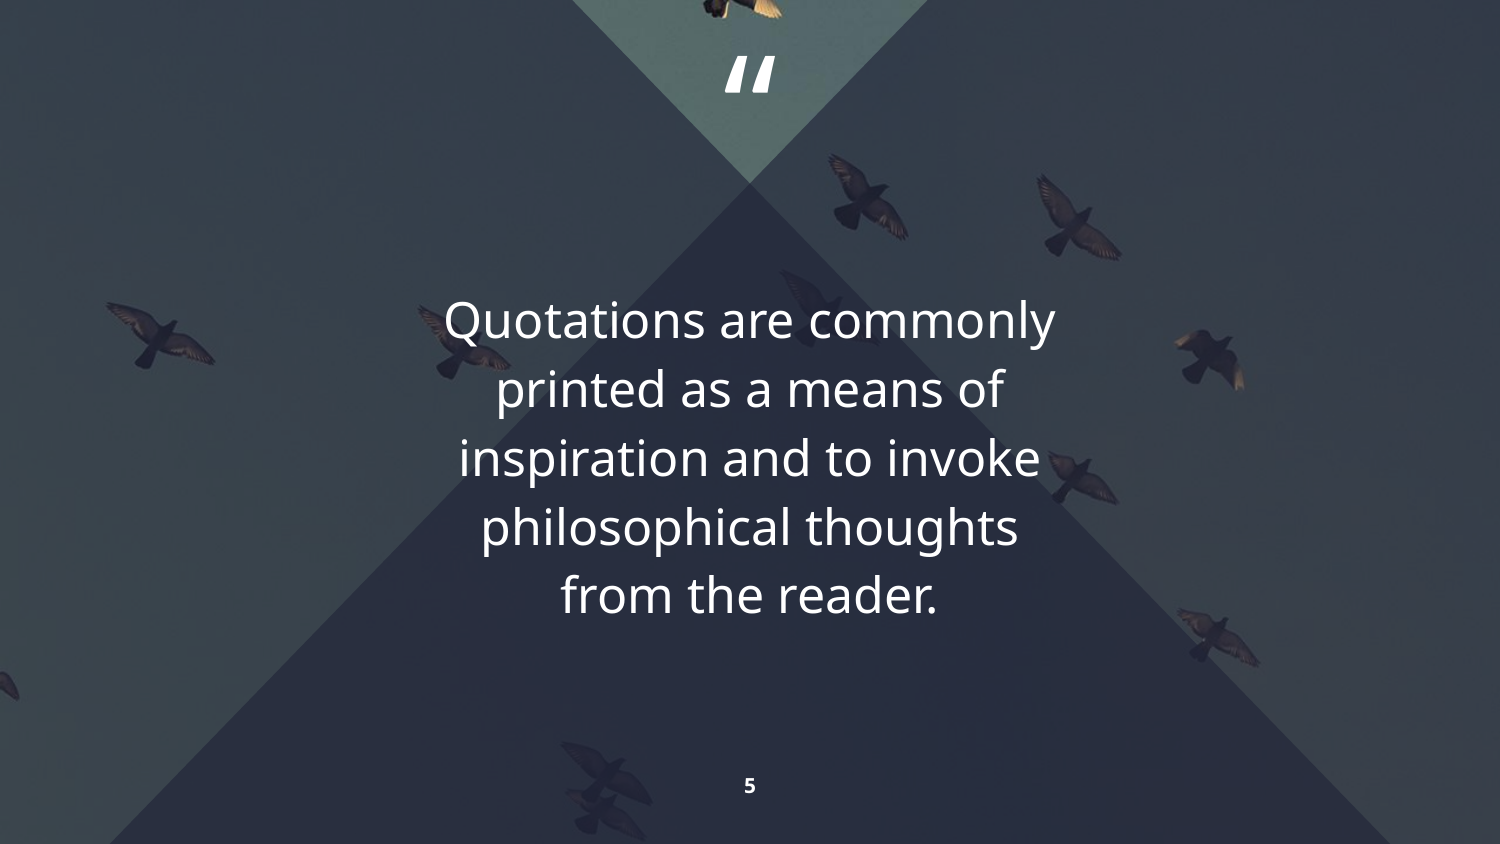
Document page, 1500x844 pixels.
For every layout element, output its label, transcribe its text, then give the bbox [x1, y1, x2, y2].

picture [574, 0, 926, 136]
slide_number ‹#› [705, 766, 795, 807]
list Quotations are commonly printed as a means of inspiration and to invoke philosophical thoughts from the reader. [422, 136, 1078, 767]
